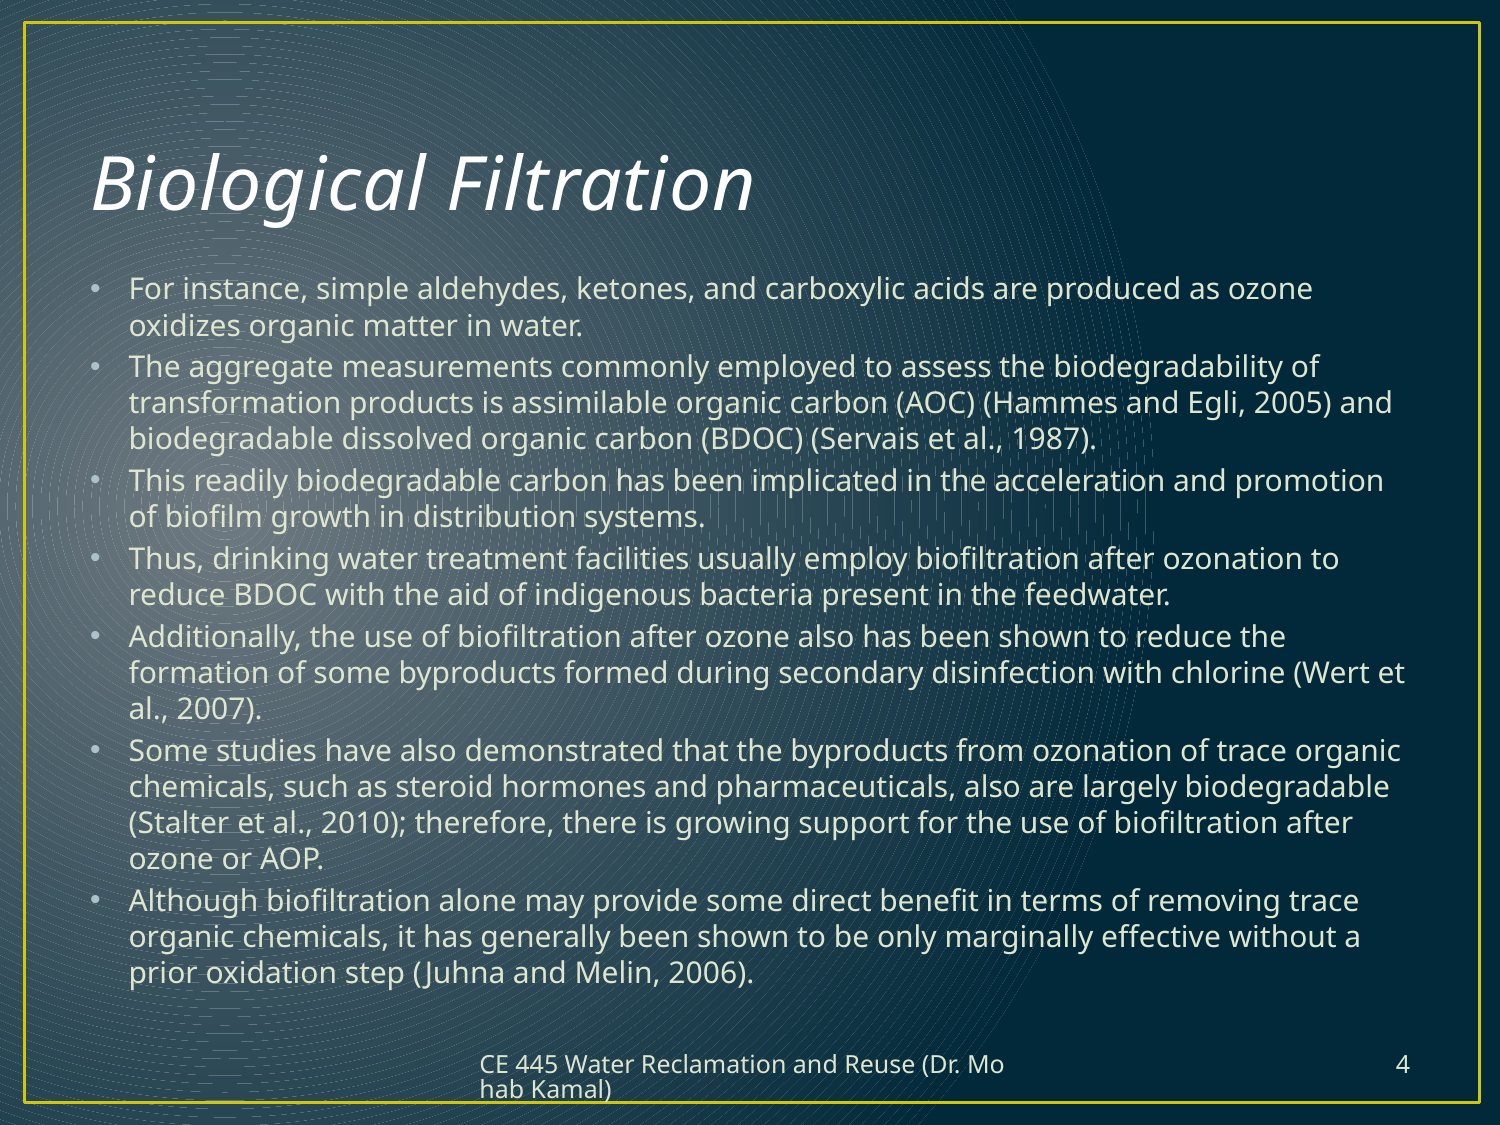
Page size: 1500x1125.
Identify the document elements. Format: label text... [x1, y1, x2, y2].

title Biological Filtration [75, 45, 1425, 233]
footer CE 445 Water Reclamation and Reuse (Dr. Mohab Kamal) [464, 1035, 1036, 1096]
slide_number 4 [1074, 1035, 1425, 1096]
list For instance, simple aldehydes, ketones, and carboxylic acids are produced as ozone oxidizes organic matter in water. The aggregate measurements commonly employed to assess the biodegradability of transformation products is assimilable organic carbon (AOC) (Hammes and Egli, 2005) and biodegradable dissolved organic carbon (BDOC) (Servais et al., 1987). This readily biodegradable carbon has been implicated in the acceleration and promotion of biofilm growth in distribution systems. Thus, drinking water treatment facilities usually employ biofiltration after ozonation to reduce BDOC with the aid of indigenous bacteria present in the feedwater. Additionally, the use of biofiltration after ozone also has been shown to reduce the formation of some byproducts formed during secondary disinfection with chlorine (Wert et al., 2007). Some studies have also demonstrated that the byproducts from ozonation of trace organic chemicals, such as steroid hormones and pharmaceuticals, also are largely biodegradable (Stalter et al., 2010); therefore, there is growing support for the use of biofiltration after ozone or AOP. Although biofiltration alone may provide some direct benefit in terms of removing trace organic chemicals, it has generally been shown to be only marginally effective without a prior oxidation step (Juhna and Melin, 2006). [75, 262, 1425, 1005]
